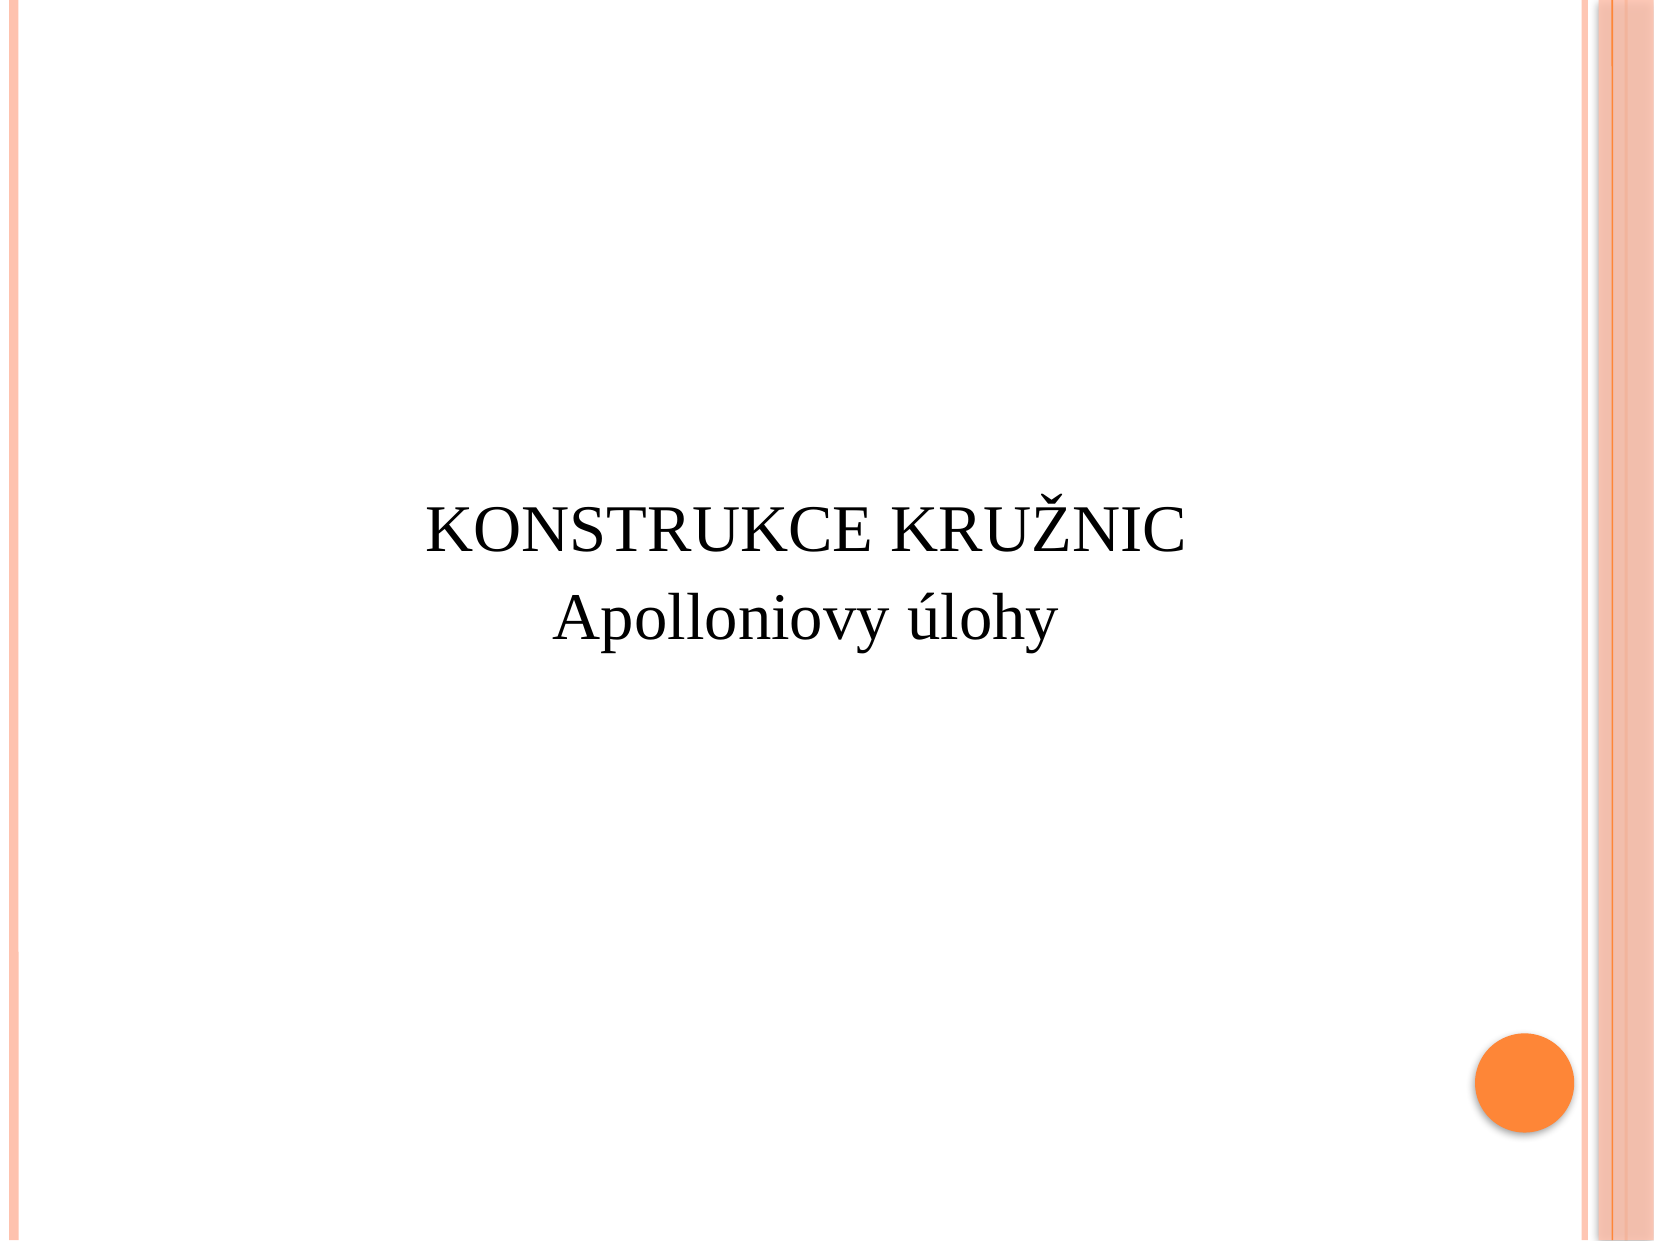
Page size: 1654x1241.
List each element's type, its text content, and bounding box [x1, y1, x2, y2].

subtitle KONSTRUKCE KRUŽNIC Apolloniovy úlohy [236, 324, 1377, 821]
